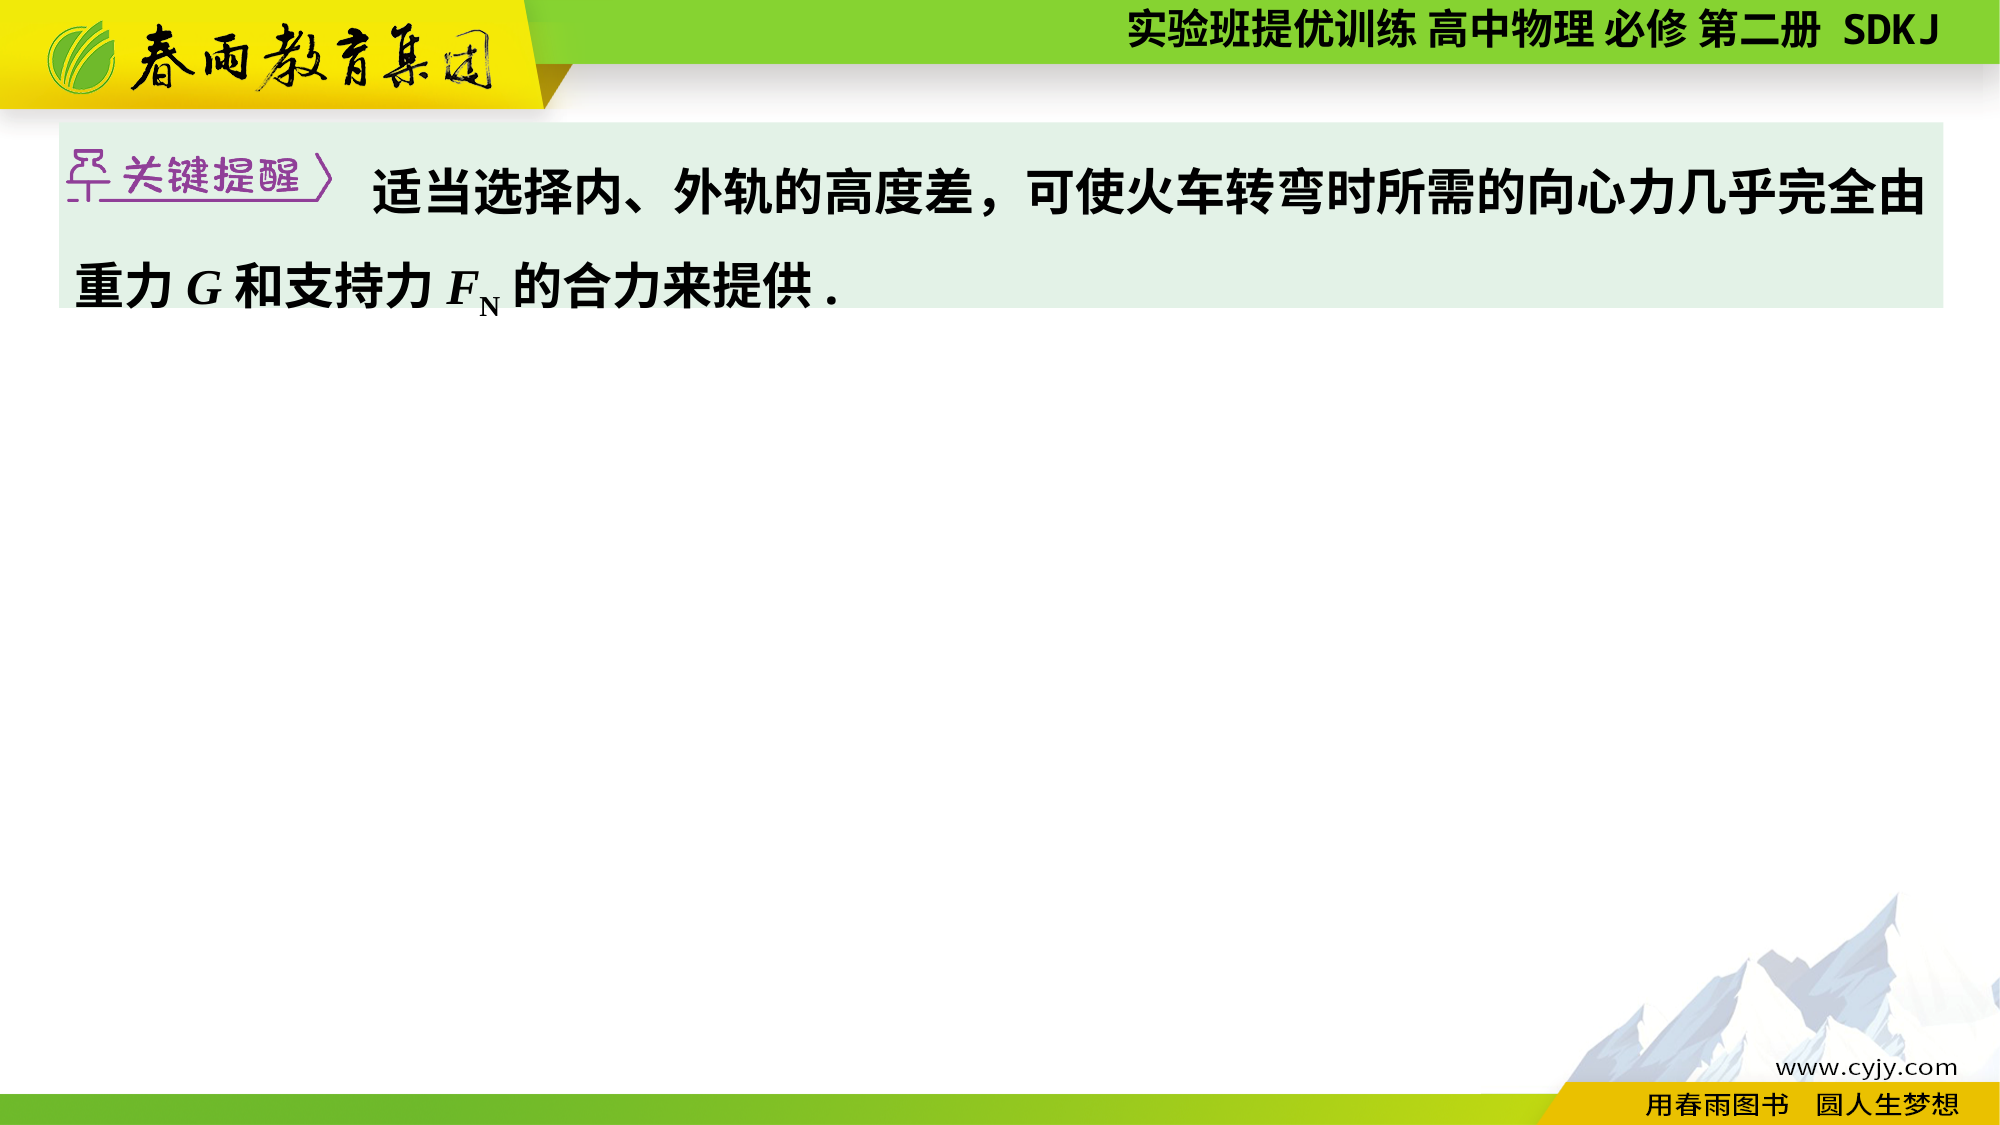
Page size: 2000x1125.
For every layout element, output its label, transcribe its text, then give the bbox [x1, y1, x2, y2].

picture [0, 0, 2000, 1125]
list 适当选择内、外轨的高度差，可使火车转弯时所需的向心力几乎完全由重力G和支持力FN的合力来提供. [59, 122, 1944, 308]
